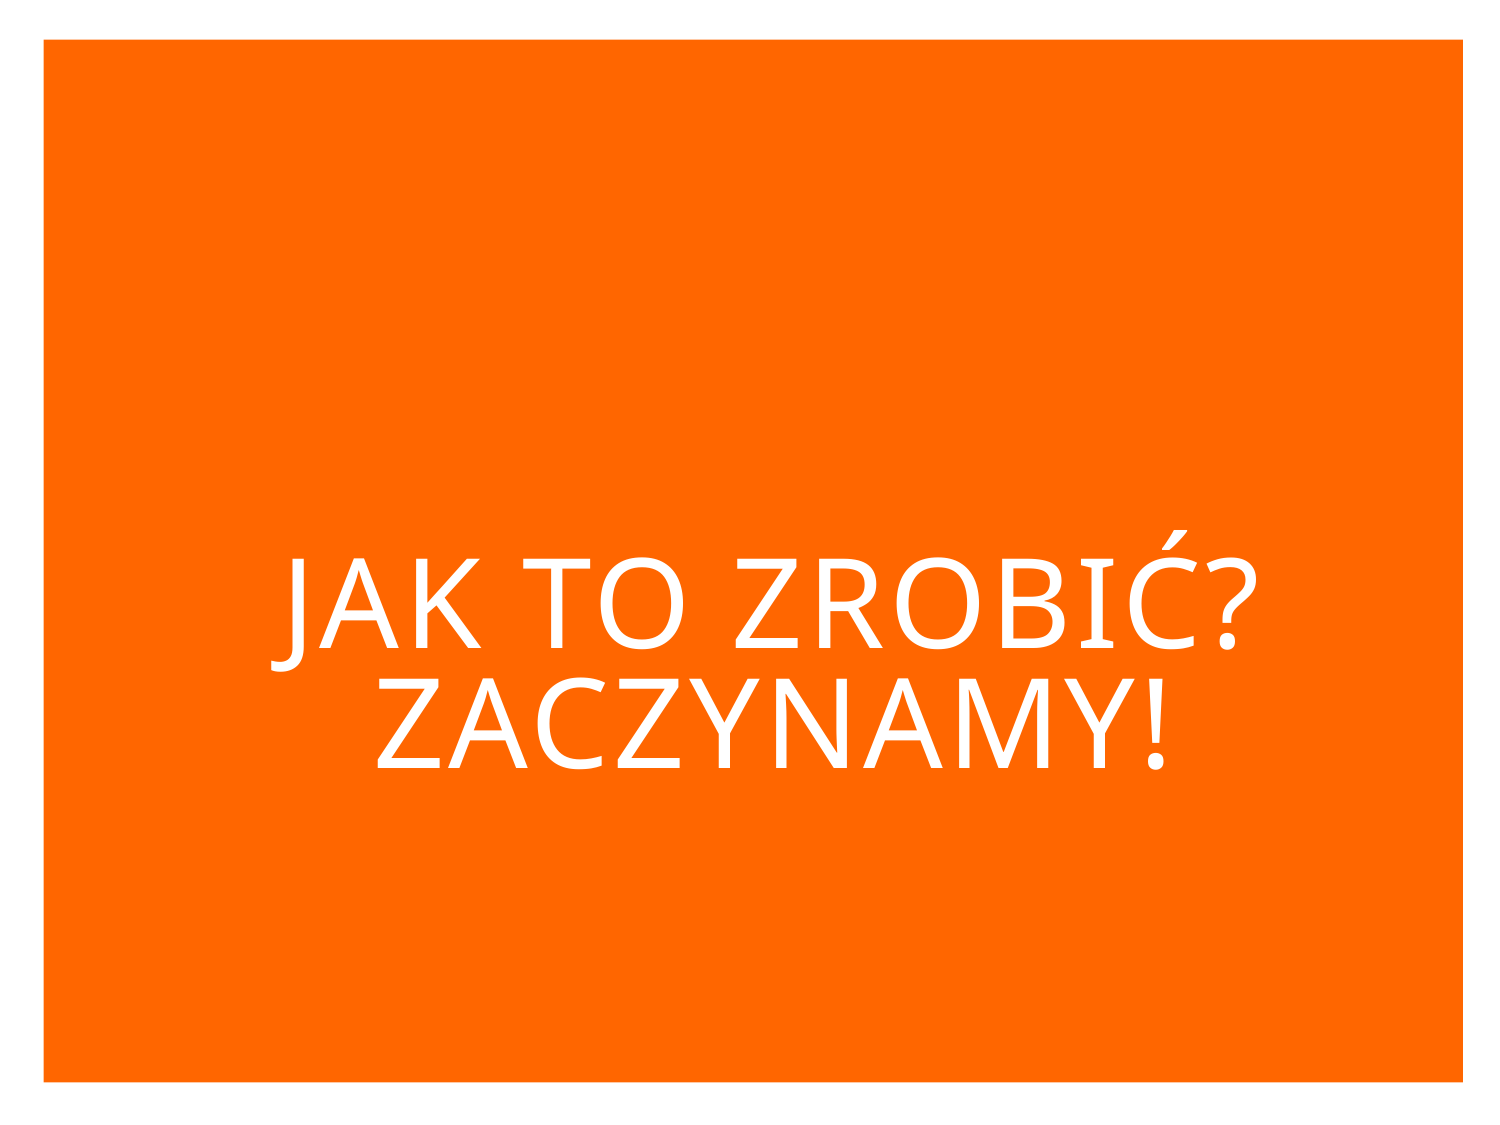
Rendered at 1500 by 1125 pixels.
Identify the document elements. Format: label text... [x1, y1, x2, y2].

title Jak to zrobić? Zaczynamy! [229, 606, 1319, 801]
